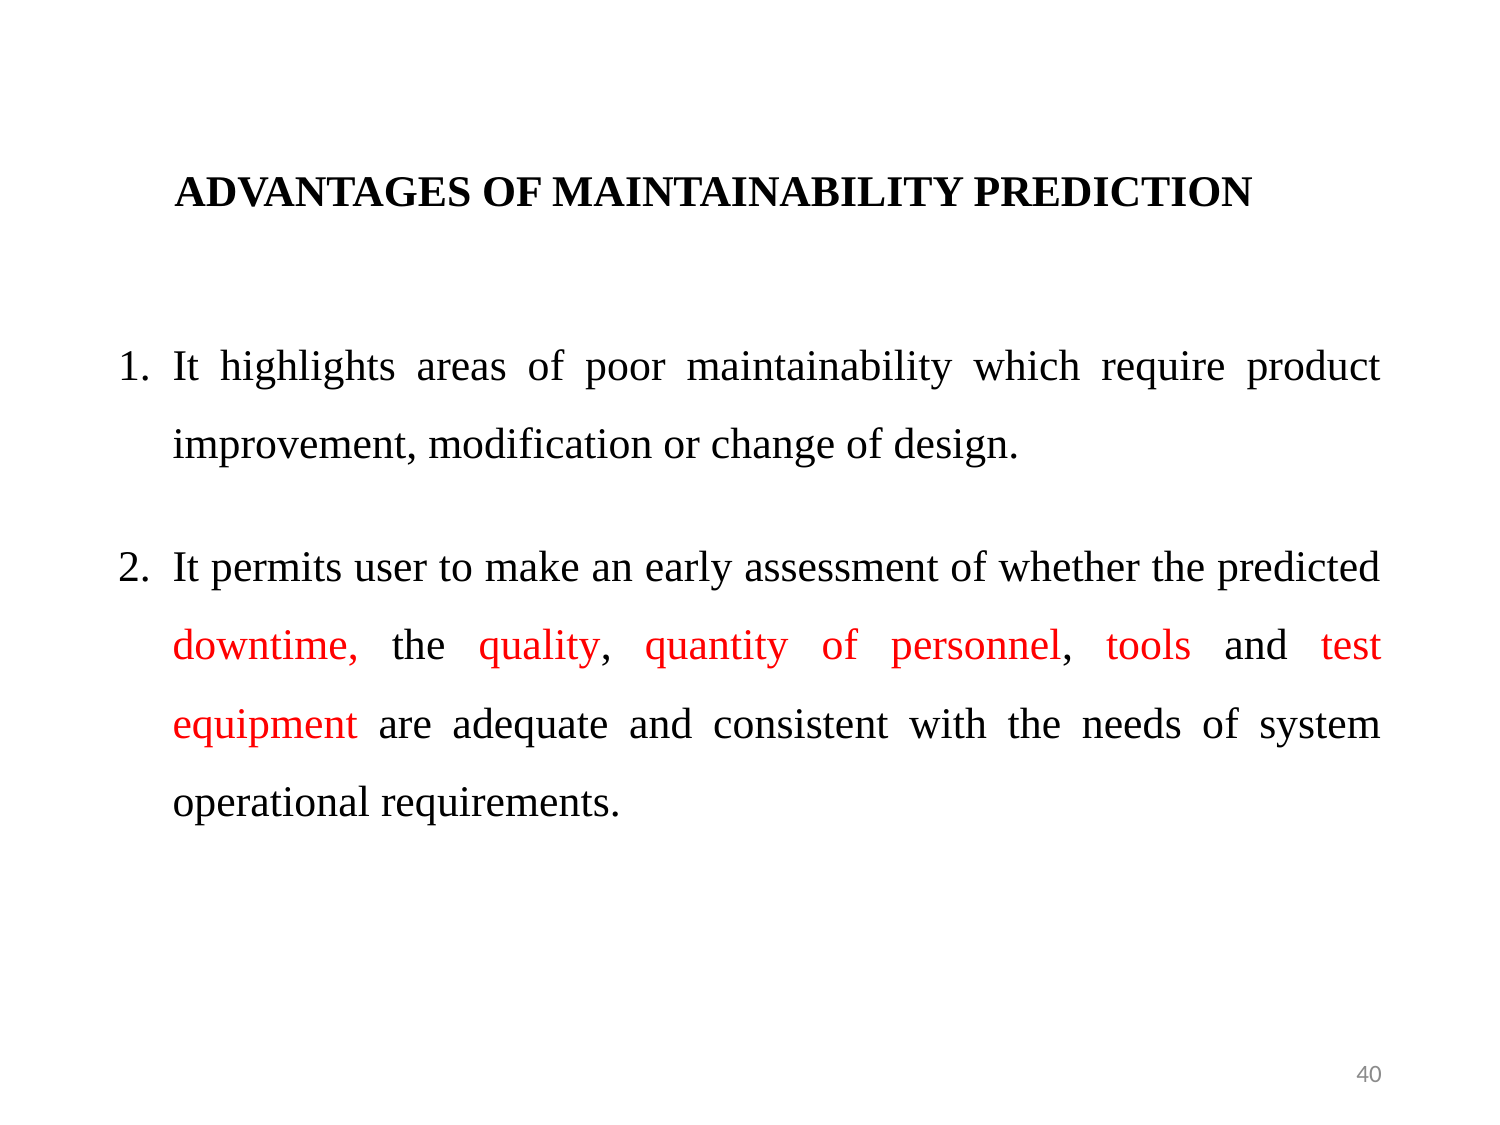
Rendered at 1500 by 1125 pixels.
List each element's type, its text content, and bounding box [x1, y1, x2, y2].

list It highlights areas of poor maintainability which require product improvement, modification or change of design. It permits user to make an early assessment of whether the predicted downtime, the quality, quantity of personnel, tools and test equipment are adequate and consistent with the needs of system operational requirements. [103, 303, 1397, 839]
slide_number 40 [1059, 1042, 1397, 1103]
title ADVANTAGES OF MAINTAINABILITY PREDICTION [159, 90, 1454, 294]
